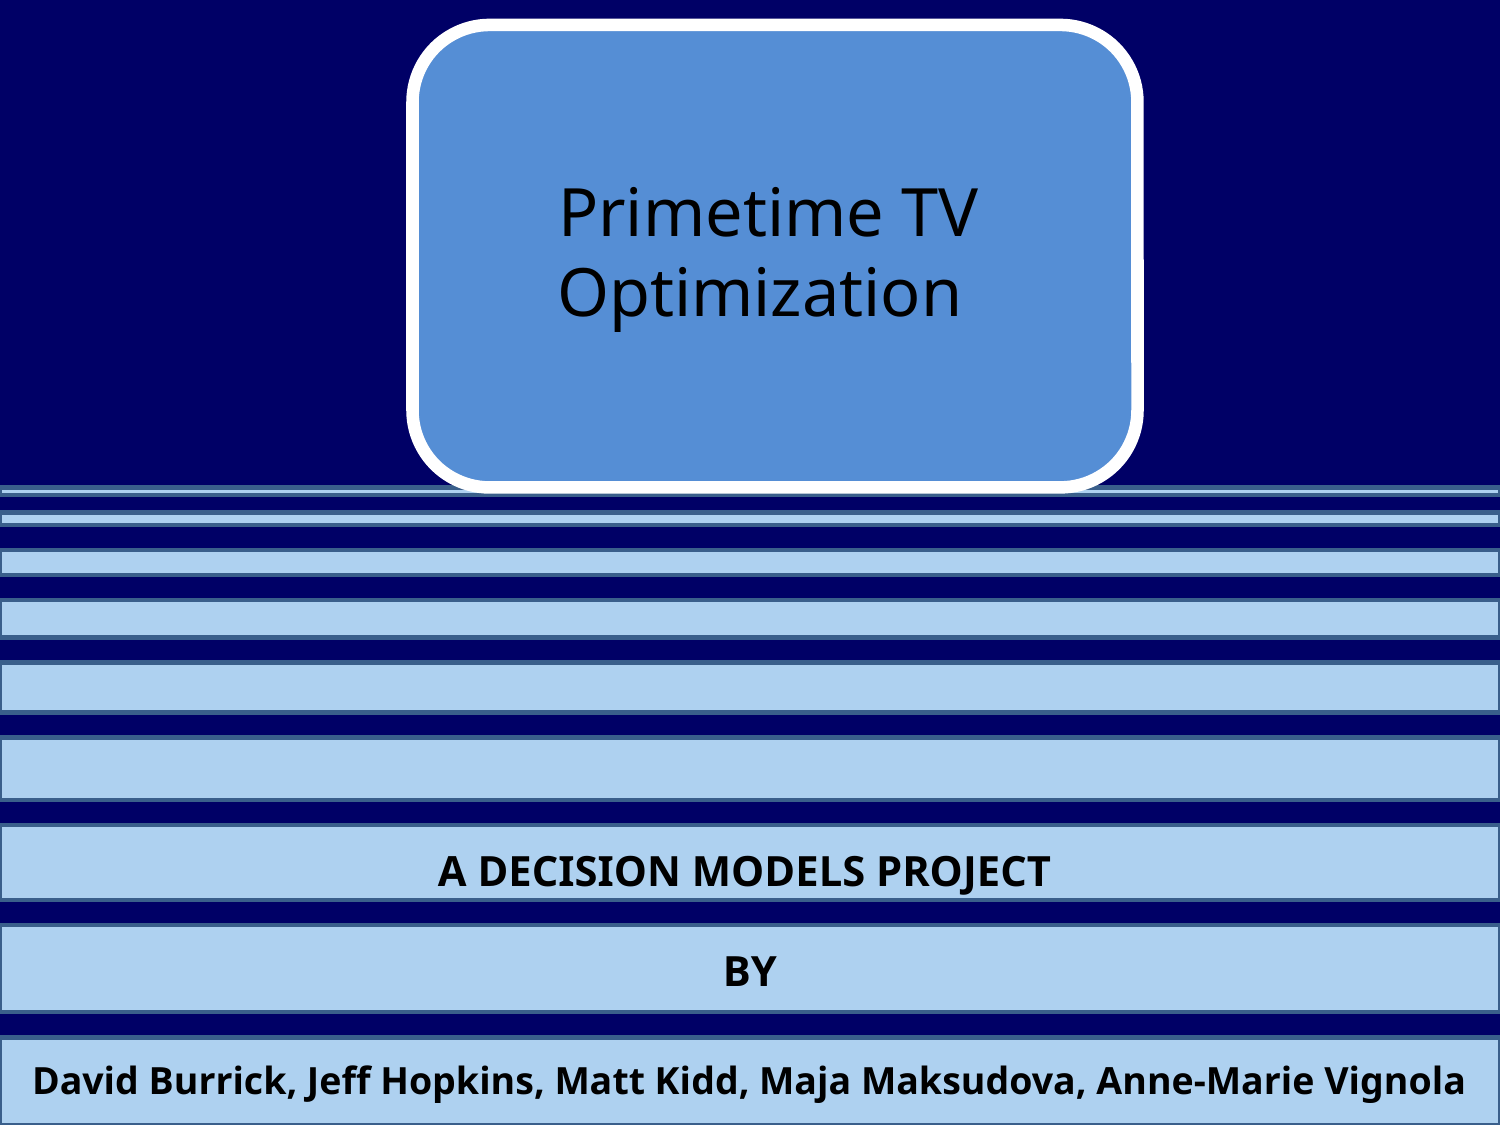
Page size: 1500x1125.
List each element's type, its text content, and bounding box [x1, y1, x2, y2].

text_box [0, 735, 1500, 802]
text_box David Burrick, Jeff Hopkins, Matt Kidd, Maja Maksudova, Anne-Marie Vignola [0, 1073, 1500, 1125]
text_box [410, 22, 1140, 490]
text_box [0, 548, 1500, 577]
text_box [0, 510, 1500, 527]
text_box [0, 660, 1500, 715]
text_box A DECISION MODELS PROJECT BY [0, 837, 1500, 1073]
text_box Primetime TV Optimization [474, 162, 1063, 338]
text_box [0, 823, 1500, 837]
text_box [0, 598, 1500, 640]
text_box [0, 485, 1500, 497]
